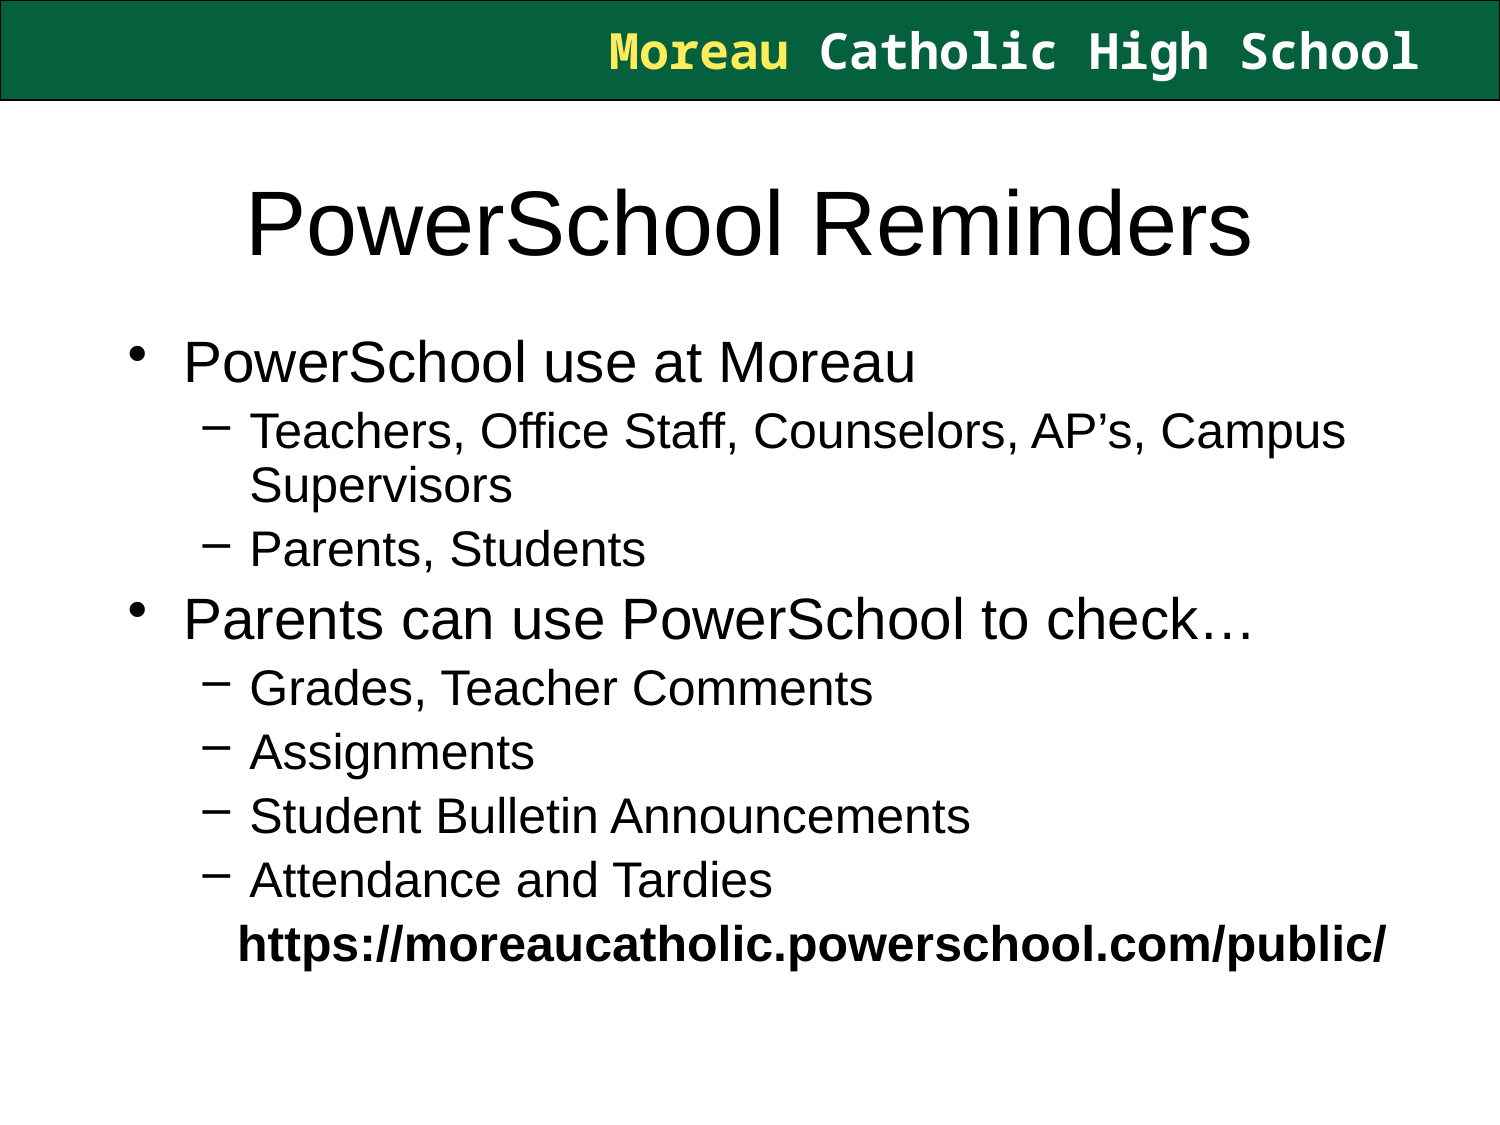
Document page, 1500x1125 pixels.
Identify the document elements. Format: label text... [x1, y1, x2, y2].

title PowerSchool Reminders [112, 124, 1388, 313]
list PowerSchool use at Moreau Teachers, Office Staff, Counselors, AP’s, Campus Supervisors Parents, Students Parents can use PowerSchool to check… Grades, Teacher Comments Assignments Student Bulletin Announcements Attendance and Tardies https://moreaucatholic.powerschool.com/public/ [112, 324, 1438, 1001]
